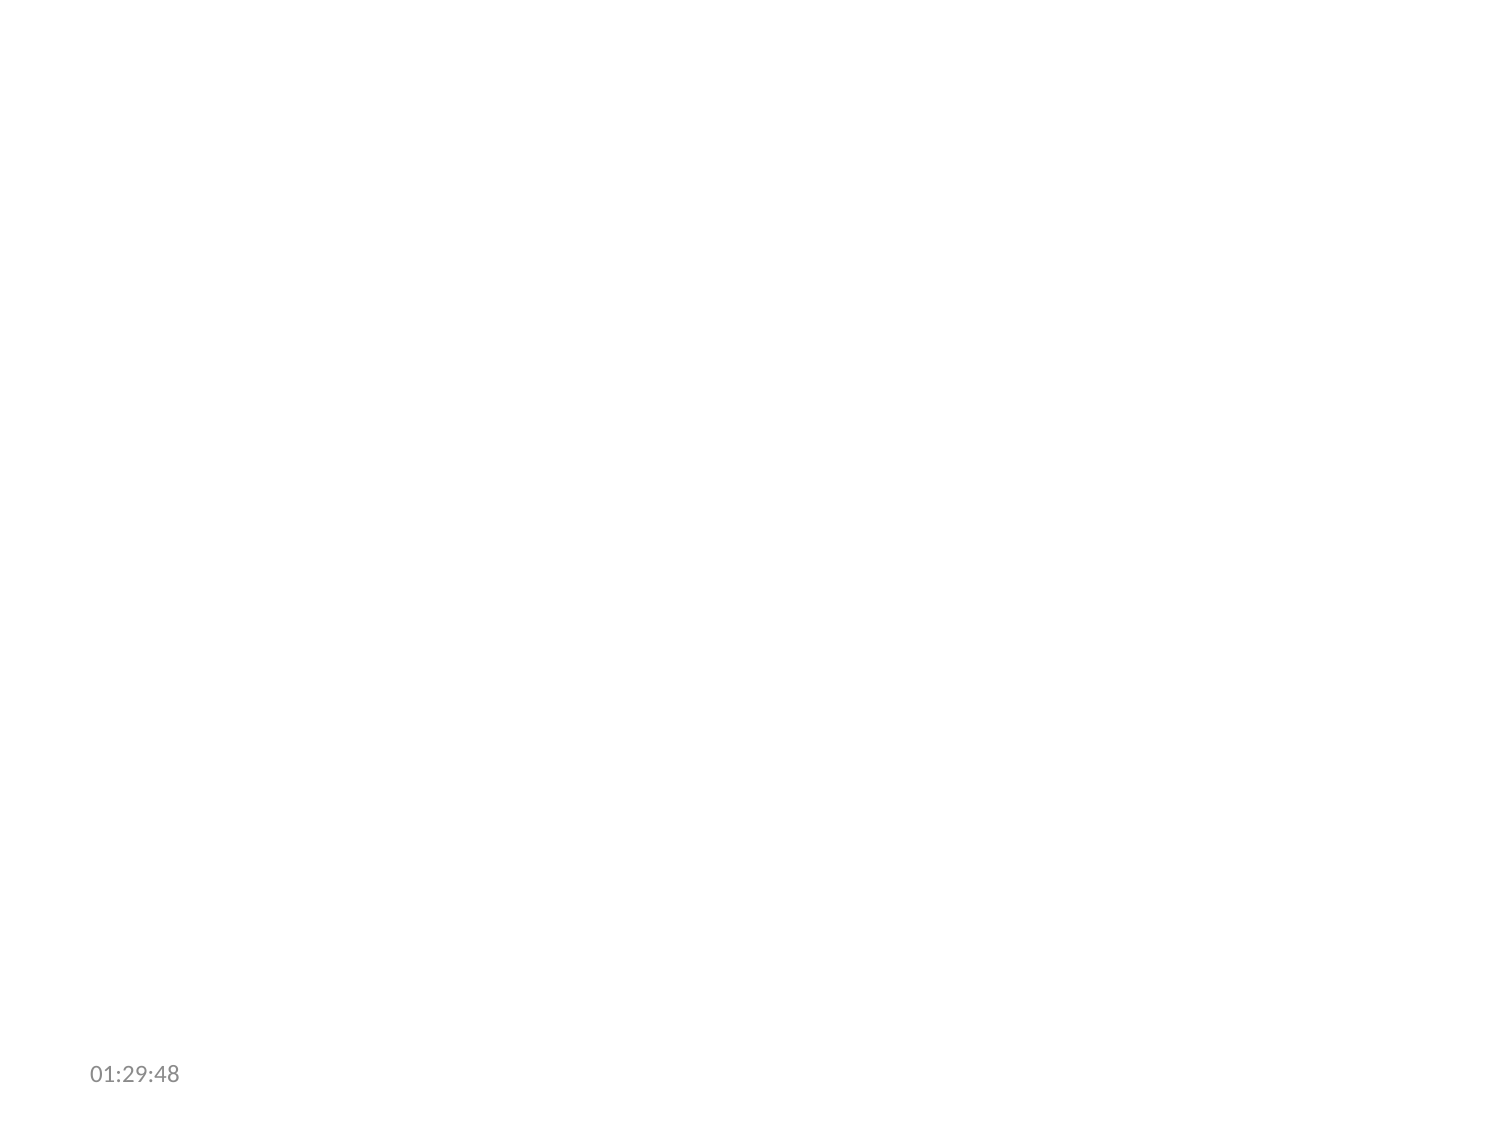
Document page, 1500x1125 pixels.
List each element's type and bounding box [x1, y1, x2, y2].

slide_number [75, 1042, 425, 1103]
